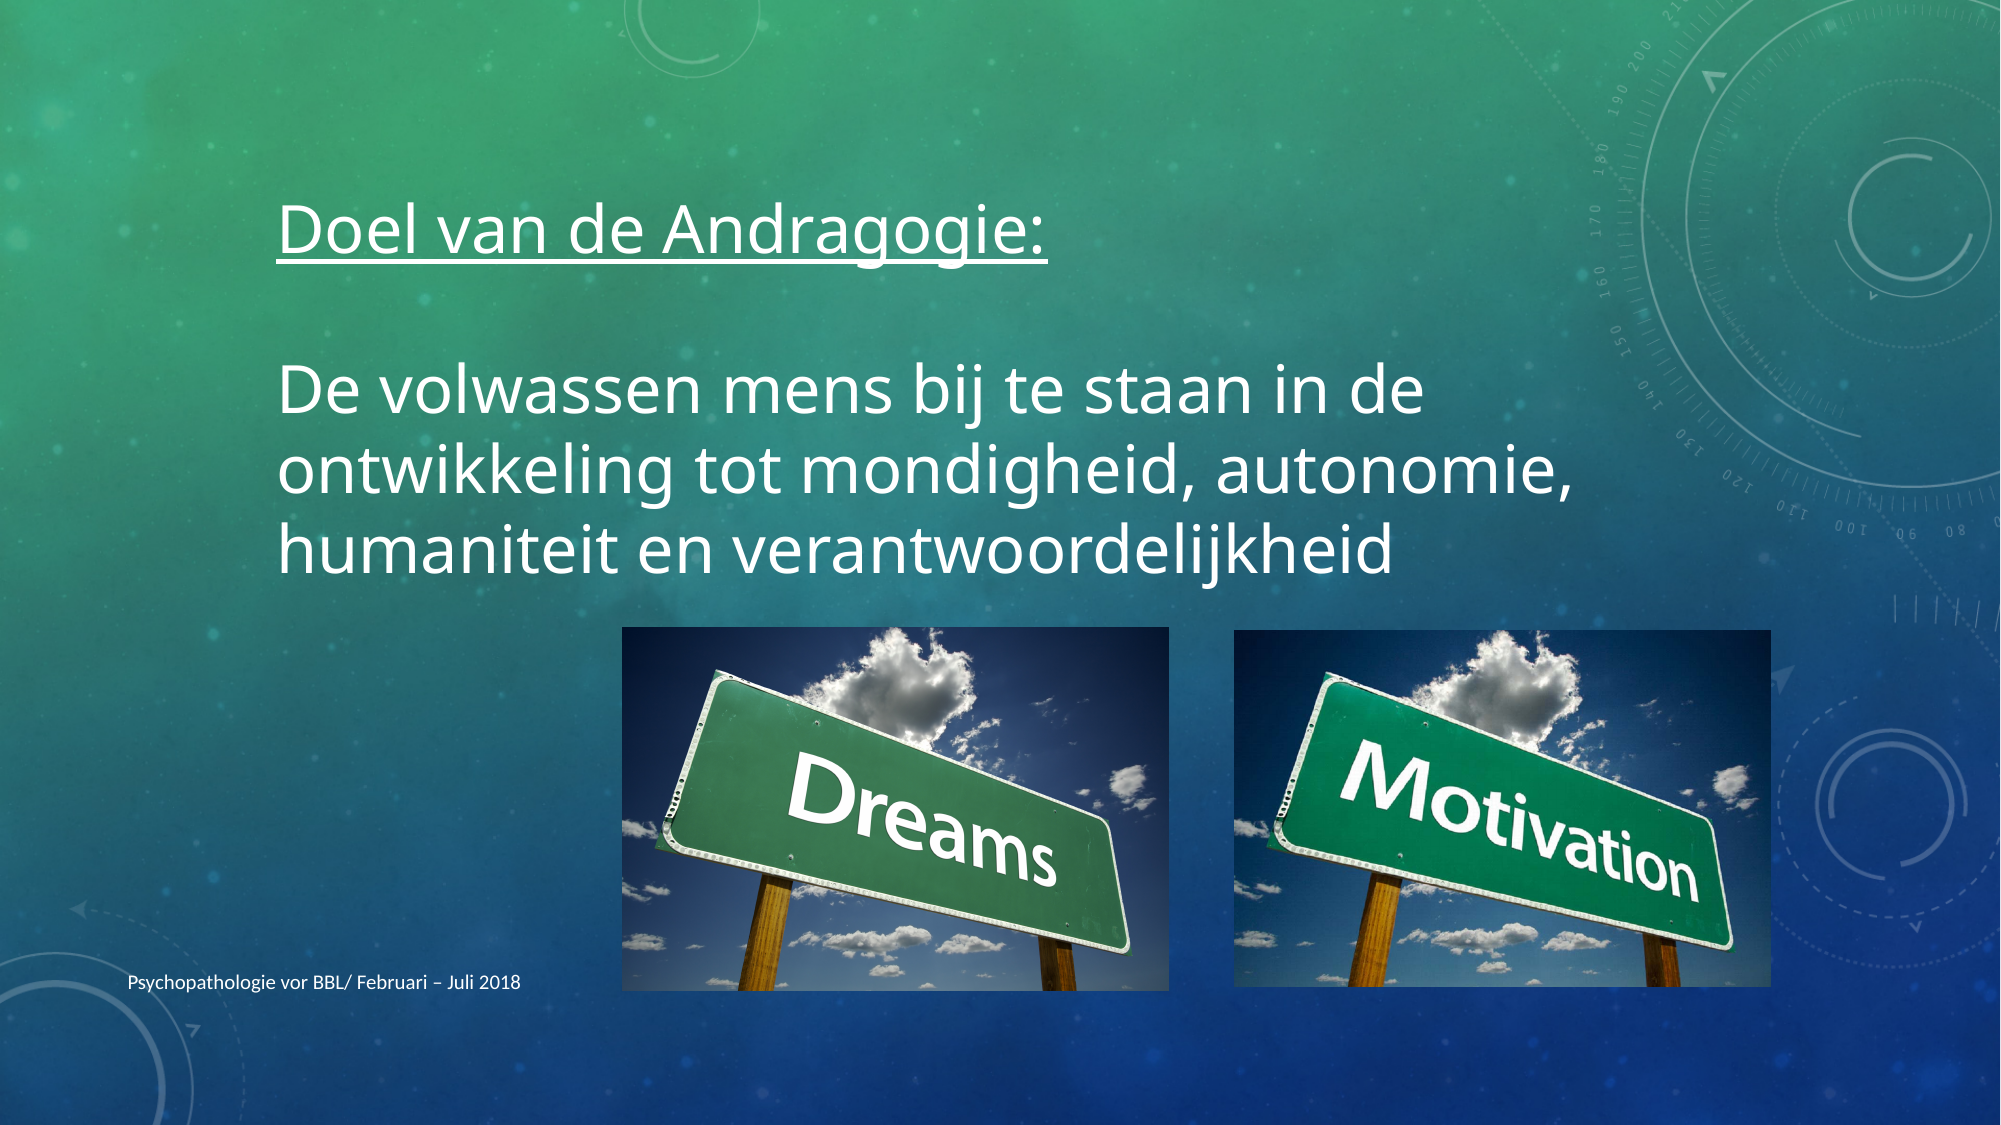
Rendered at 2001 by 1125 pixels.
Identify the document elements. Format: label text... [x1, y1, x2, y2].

text_box Doel van de Andragogie: De volwassen mens bij te staan in de ontwikkeling tot mondigheid, autonomie, humaniteit en verantwoordelijkheid [261, 179, 1698, 594]
picture [0, 0, 2001, 1125]
footer Psychopathologie vor BBL/ Februari – Juli 2018 [112, 963, 587, 1025]
